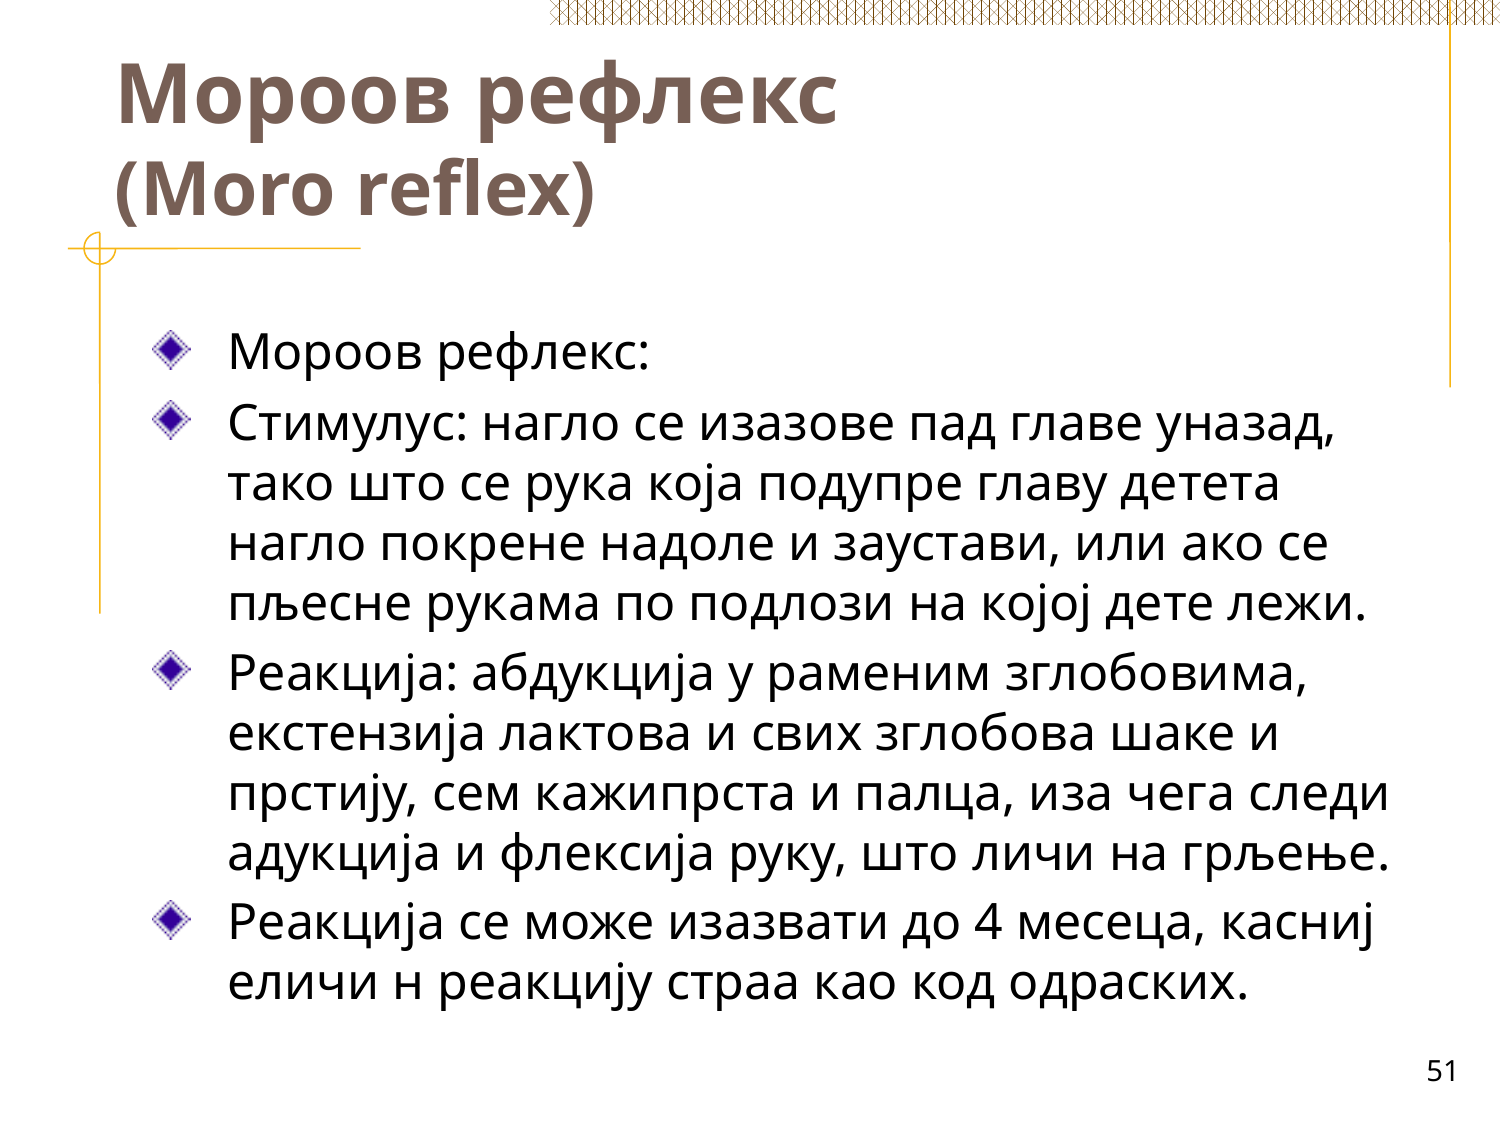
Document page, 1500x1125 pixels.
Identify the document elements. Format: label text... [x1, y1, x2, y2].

picture [152, 330, 191, 370]
picture [152, 650, 191, 690]
picture [152, 400, 191, 440]
picture [152, 900, 191, 940]
slide_number 51 [1162, 1025, 1475, 1100]
title Мороов рефлекс (Moro reflex) [99, 49, 1376, 238]
list Мороов рефлекс: Стимулус: нагло се изазове пад главе уназад, тако што се рука која подупре главу детета нагло покрене надоле и заустави, или ако се пљесне рукама по подлози на којој дете лежи. Реакција: абдукција у раменим зглобовима, екстензија лактова и свих зглобова шаке и прстију, сем кажипрста и палца, иза чега следи адукција и флексија руку, што личи на грљење. Реакција се може изазвати до 4 месеца, касниј еличи н реакцију страа као код одраских. [137, 312, 1413, 988]
